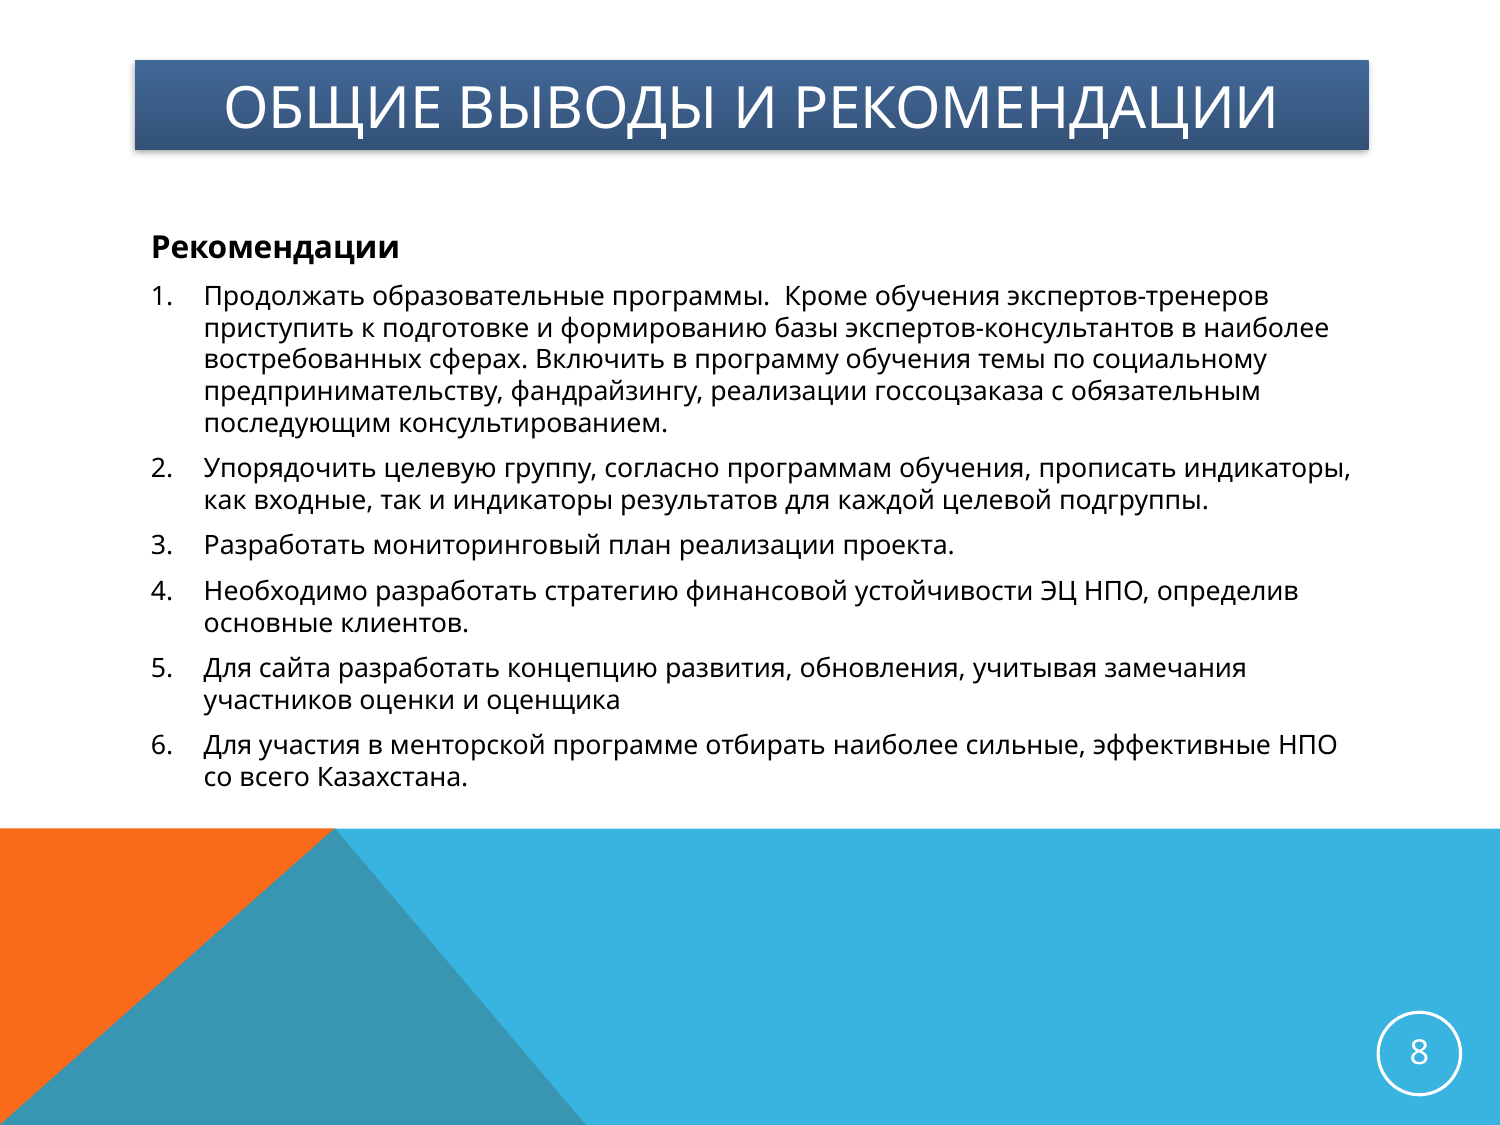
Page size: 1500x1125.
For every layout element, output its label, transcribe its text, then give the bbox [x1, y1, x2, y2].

slide_number 8 [1376, 1010, 1463, 1097]
title Общие выводы и рекомендации [135, 60, 1369, 150]
list Рекомендации Продолжать образовательные программы. Кроме обучения экспертов-тренеров приступить к подготовке и формированию базы экспертов-консультантов в наиболее востребованных сферах. Включить в программу обучения темы по социальному предпринимательству, фандрайзингу, реализации госсоцзаказа с обязательным последующим консультированием. 2. Упорядочить целевую группу, согласно программам обучения, прописать индикаторы, как входные, так и индикаторы результатов для каждой целевой подгруппы. 3. Разработать мониторинговый план реализации проекта. 4. Необходимо разработать стратегию финансовой устойчивости ЭЦ НПО, определив основные клиентов. 5. Для сайта разработать концепцию развития, обновления, учитывая замечания участников оценки и оценщика 6. Для участия в менторской программе отбирать наиболее сильные, эффективные НПО со всего Казахстана. [135, 219, 1370, 808]
